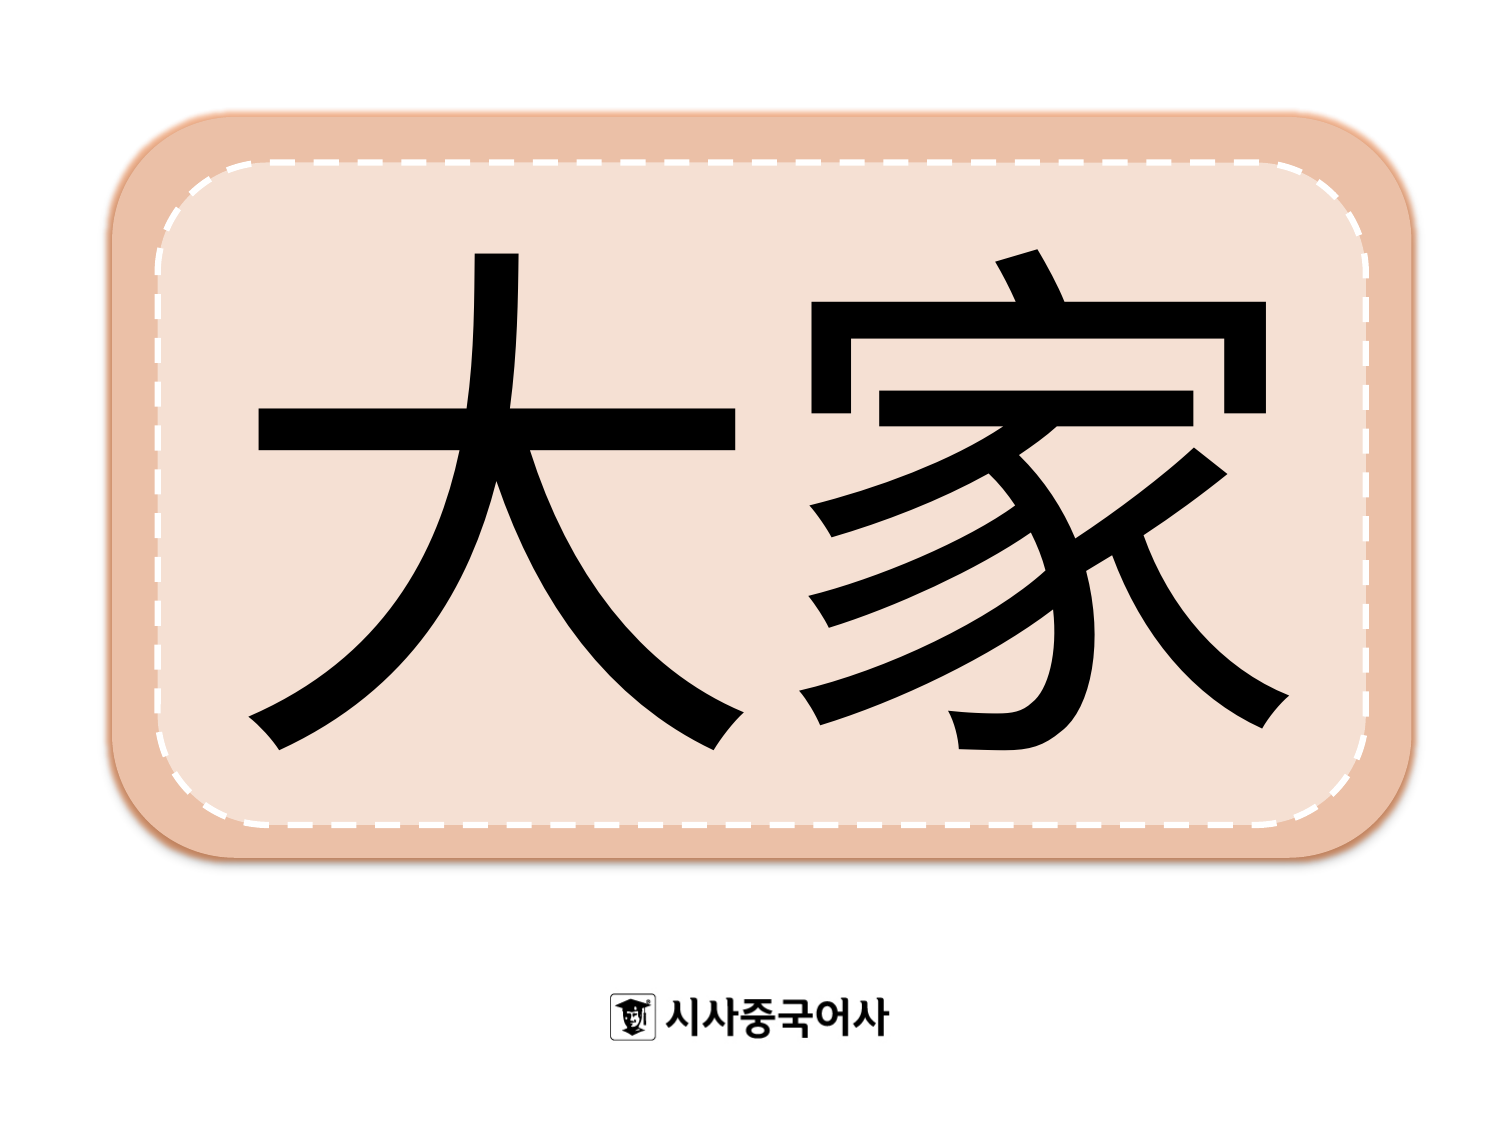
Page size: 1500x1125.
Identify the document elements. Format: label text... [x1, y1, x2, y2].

text_box 大家 [162, 160, 1371, 824]
picture [602, 987, 898, 1047]
